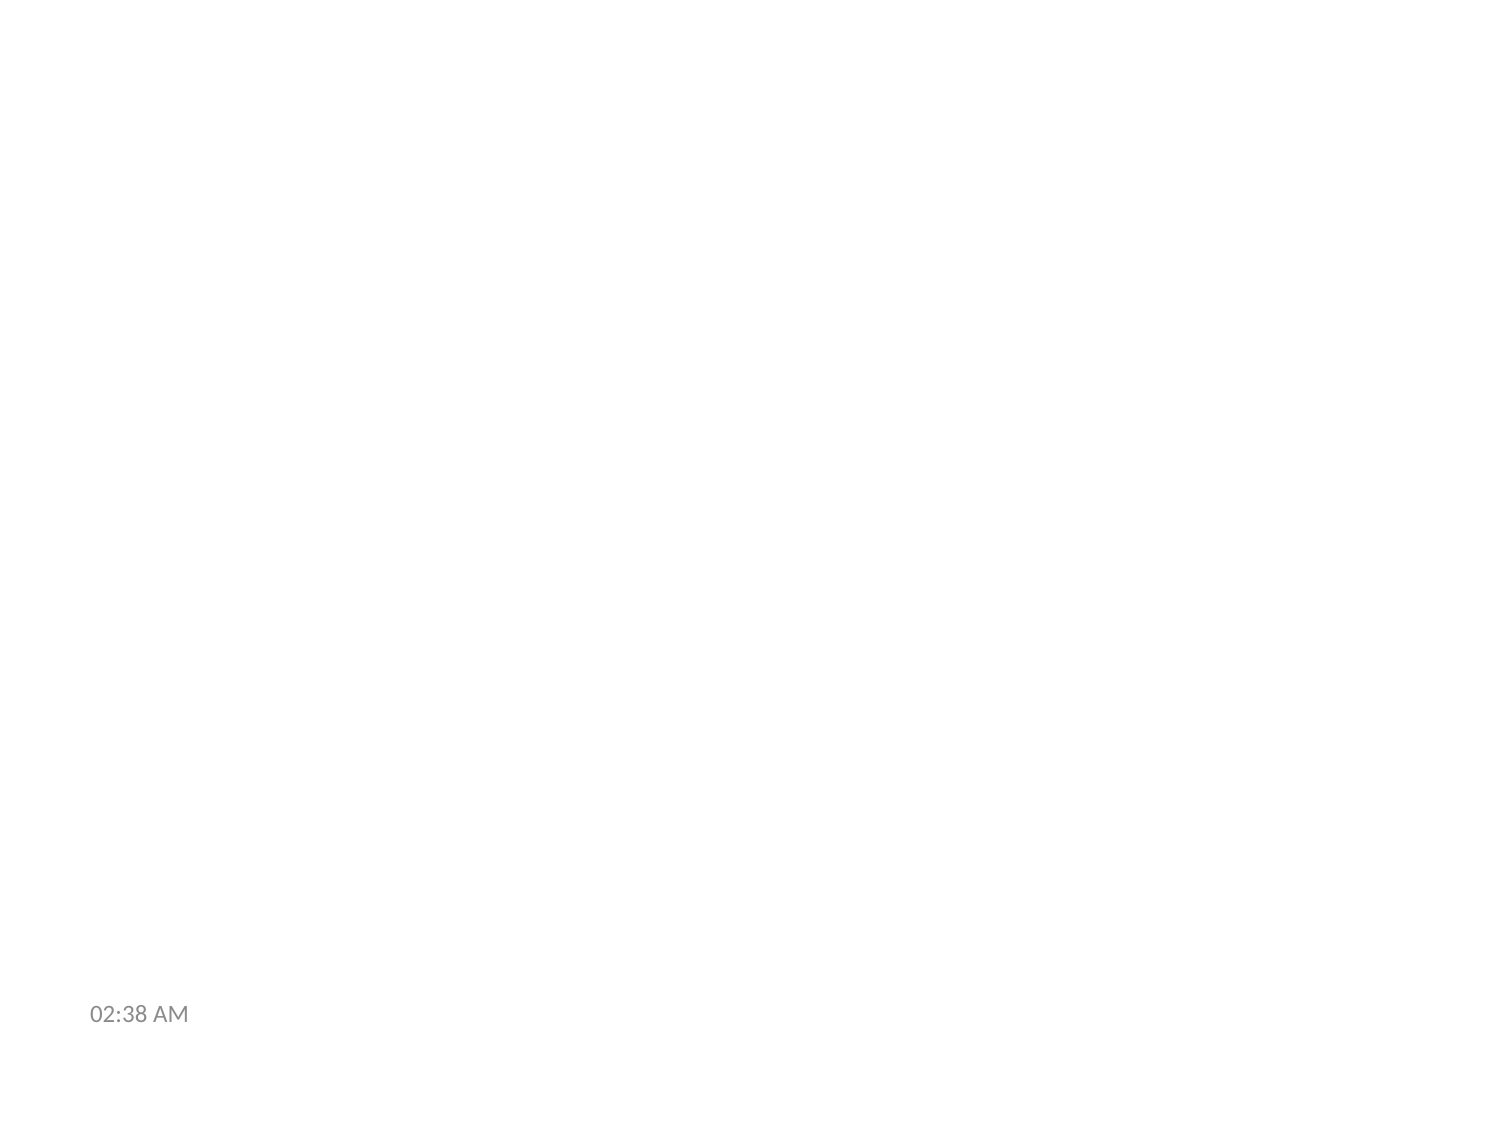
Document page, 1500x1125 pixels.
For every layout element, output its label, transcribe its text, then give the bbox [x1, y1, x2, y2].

text_box 3:35 PM [75, 982, 425, 1043]
